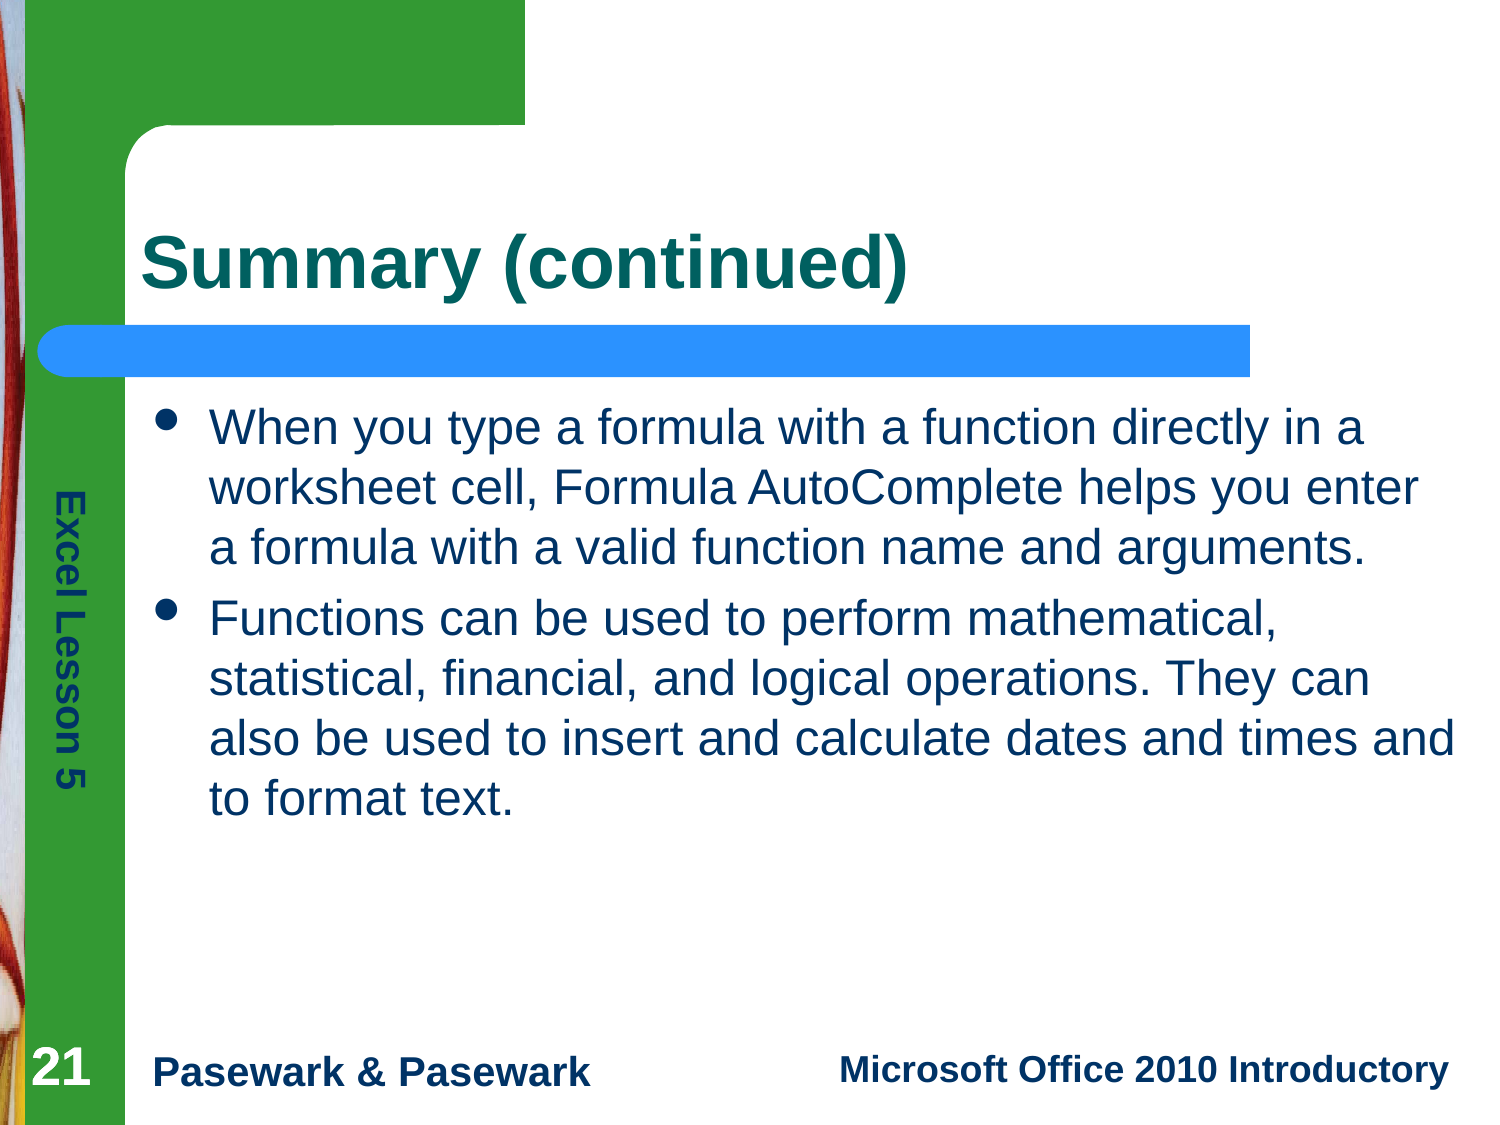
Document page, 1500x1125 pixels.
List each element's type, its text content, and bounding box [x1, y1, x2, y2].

list When you type a formula with a function directly in a worksheet cell, Formula AutoComplete helps you enter a formula with a valid function name and arguments. Functions can be used to perform mathematical, statistical, financial, and logical operations. They can also be used to insert and calculate dates and times and to format text. [137, 387, 1476, 999]
picture [0, 0, 25, 1125]
text_box 21 [13, 1023, 111, 1105]
title Summary (continued) [124, 124, 1426, 313]
